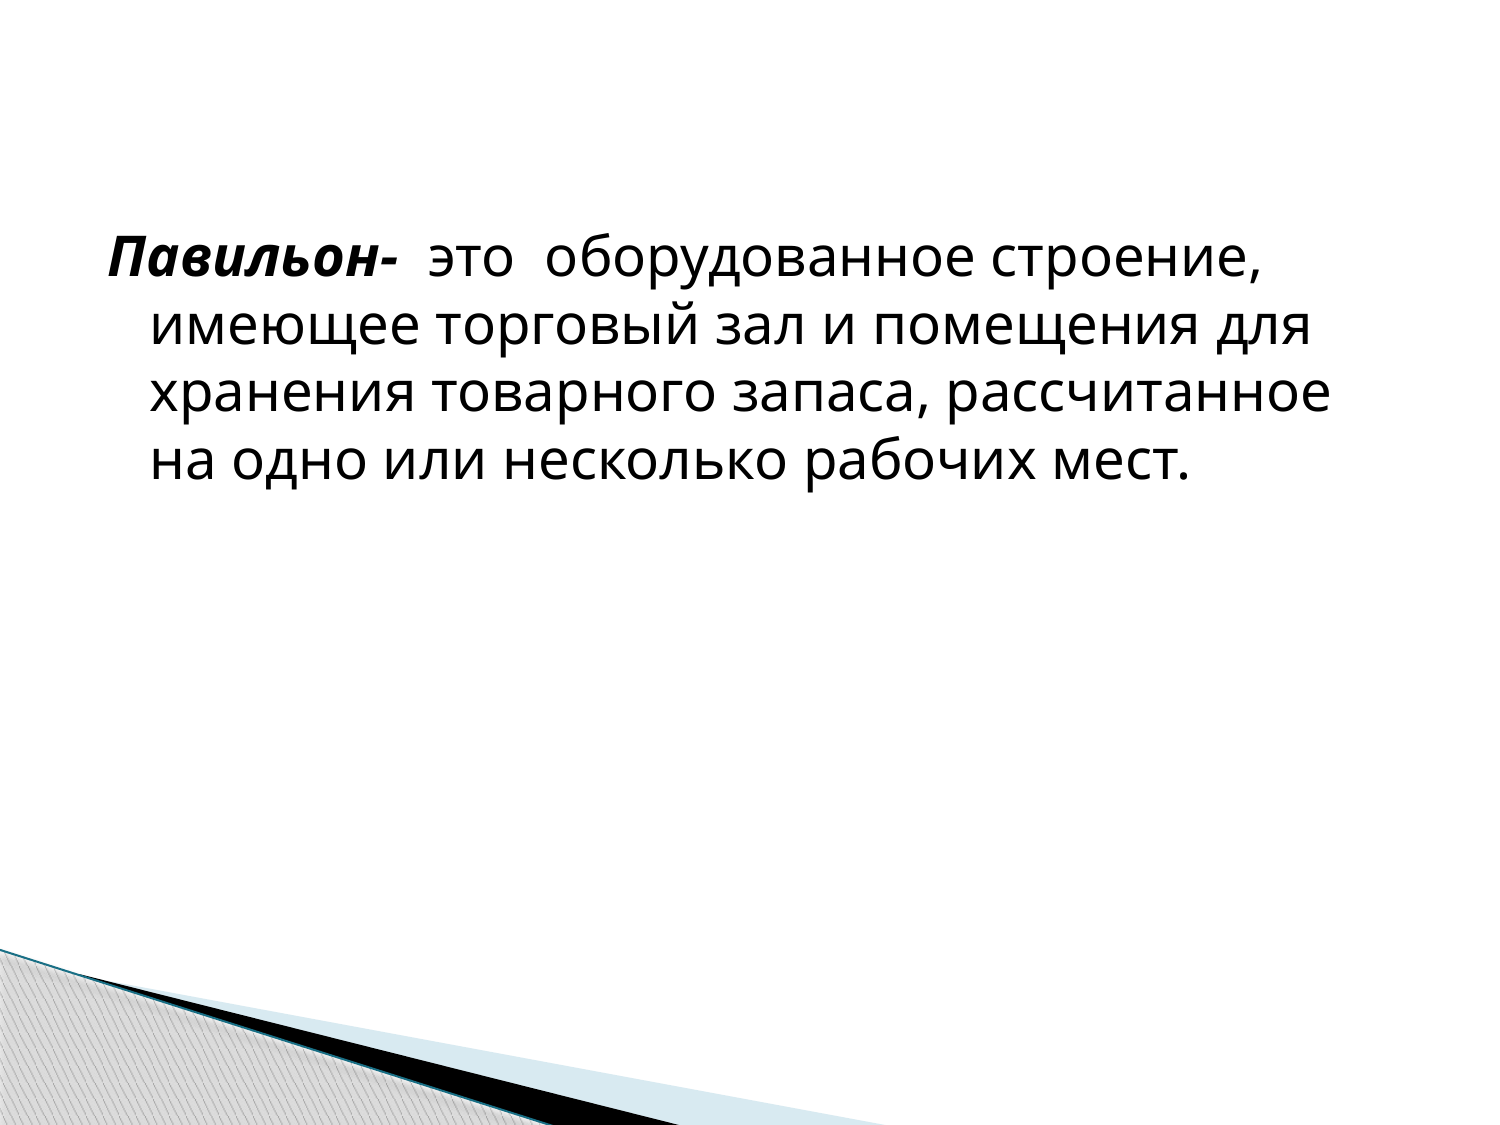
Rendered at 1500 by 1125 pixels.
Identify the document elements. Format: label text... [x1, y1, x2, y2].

list Павильон- это оборудованное строение, имеющее торговый зал и помещения для хранения товарного запаса, рассчитанное на одно или несколько рабочих мест. [75, 137, 1425, 1005]
